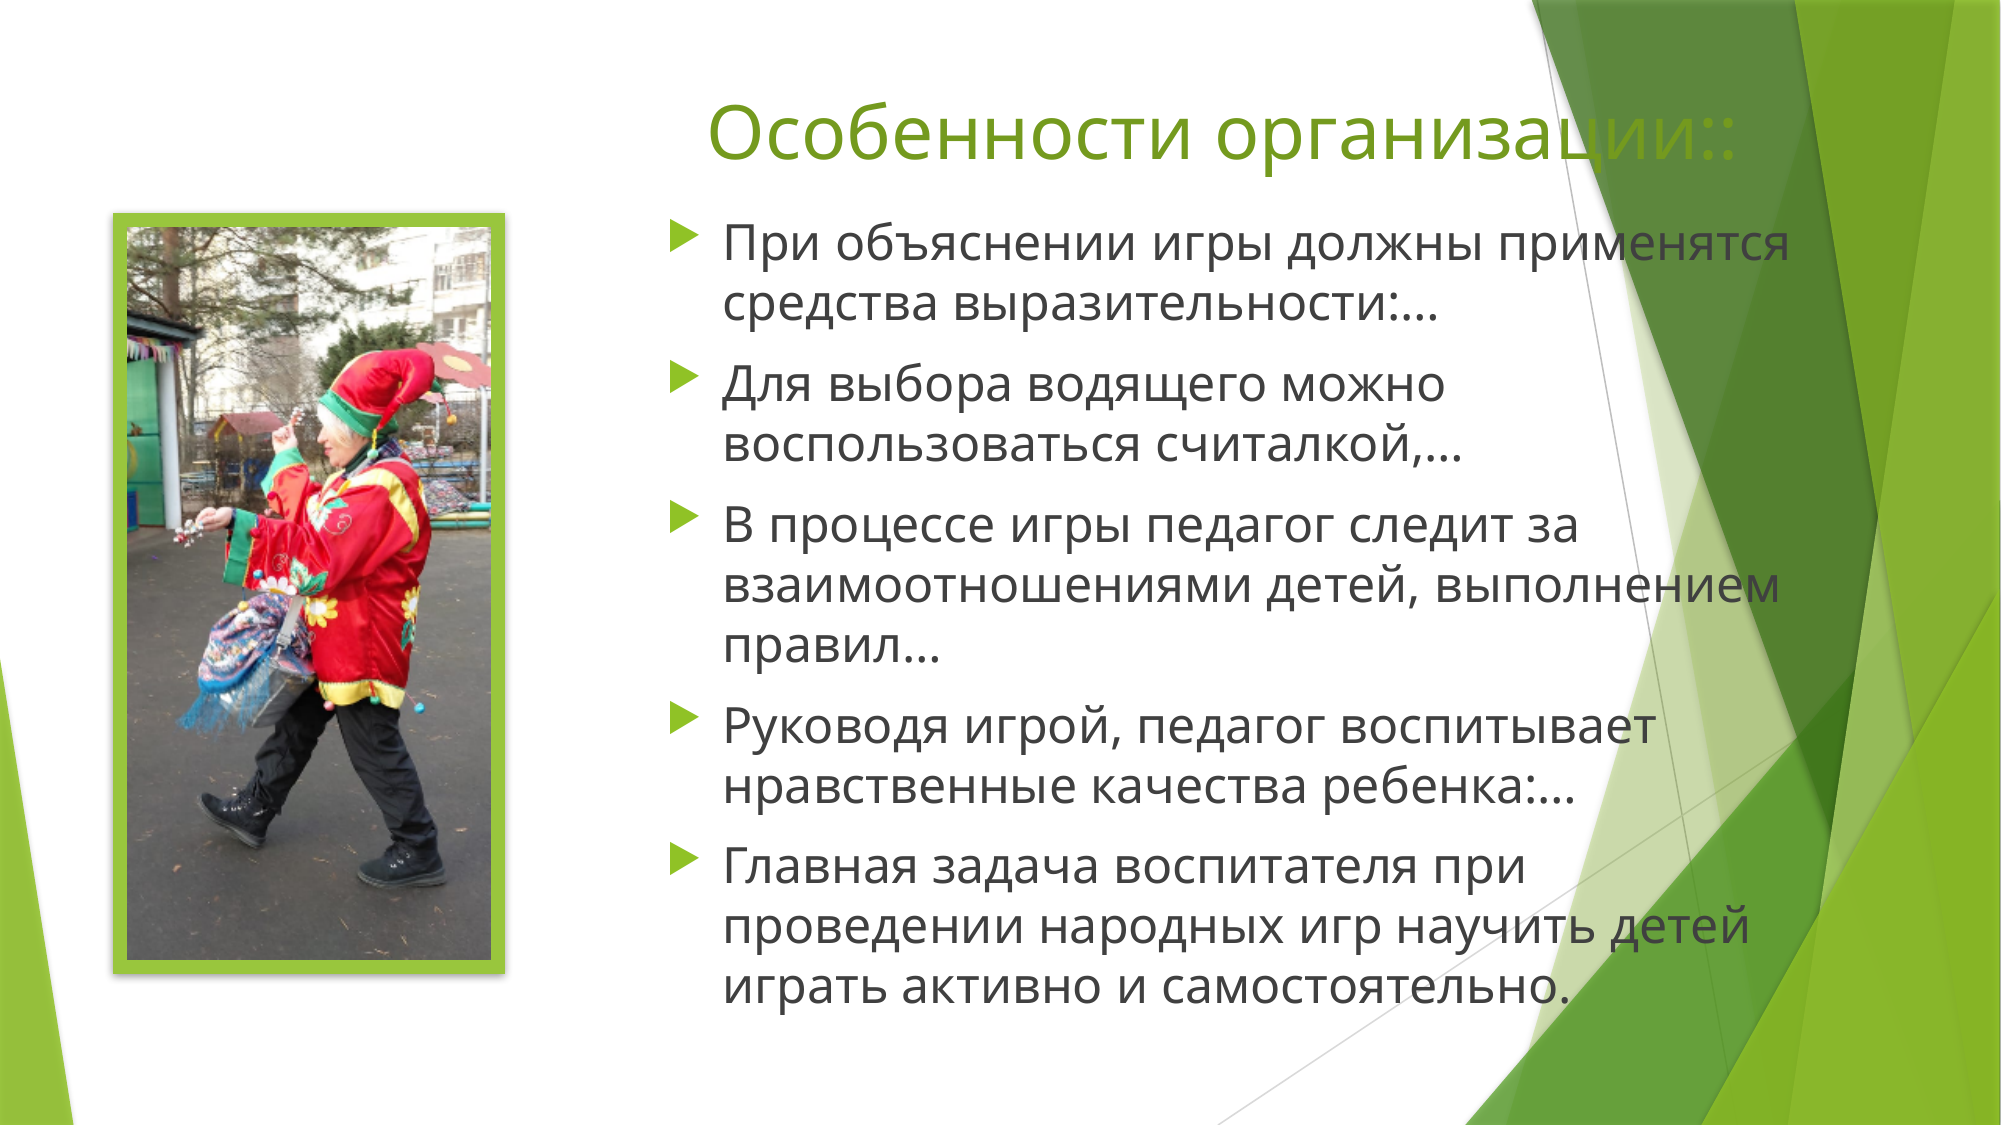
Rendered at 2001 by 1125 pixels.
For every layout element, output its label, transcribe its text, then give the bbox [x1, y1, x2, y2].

title Особенности организации:: [691, 77, 2000, 294]
list При объяснении игры должны применятся средства выразительности:… Для выбора водящего можно воспользоваться считалкой,… В процессе игры педагог следит за взаимоотношениями детей, выполнением правил… Руководя игрой, педагог воспитывает нравственные качества ребенка:… Главная задача воспитателя при проведении народных игр научить детей играть активно и самостоятельно. [651, 203, 1816, 1099]
picture [126, 226, 492, 961]
